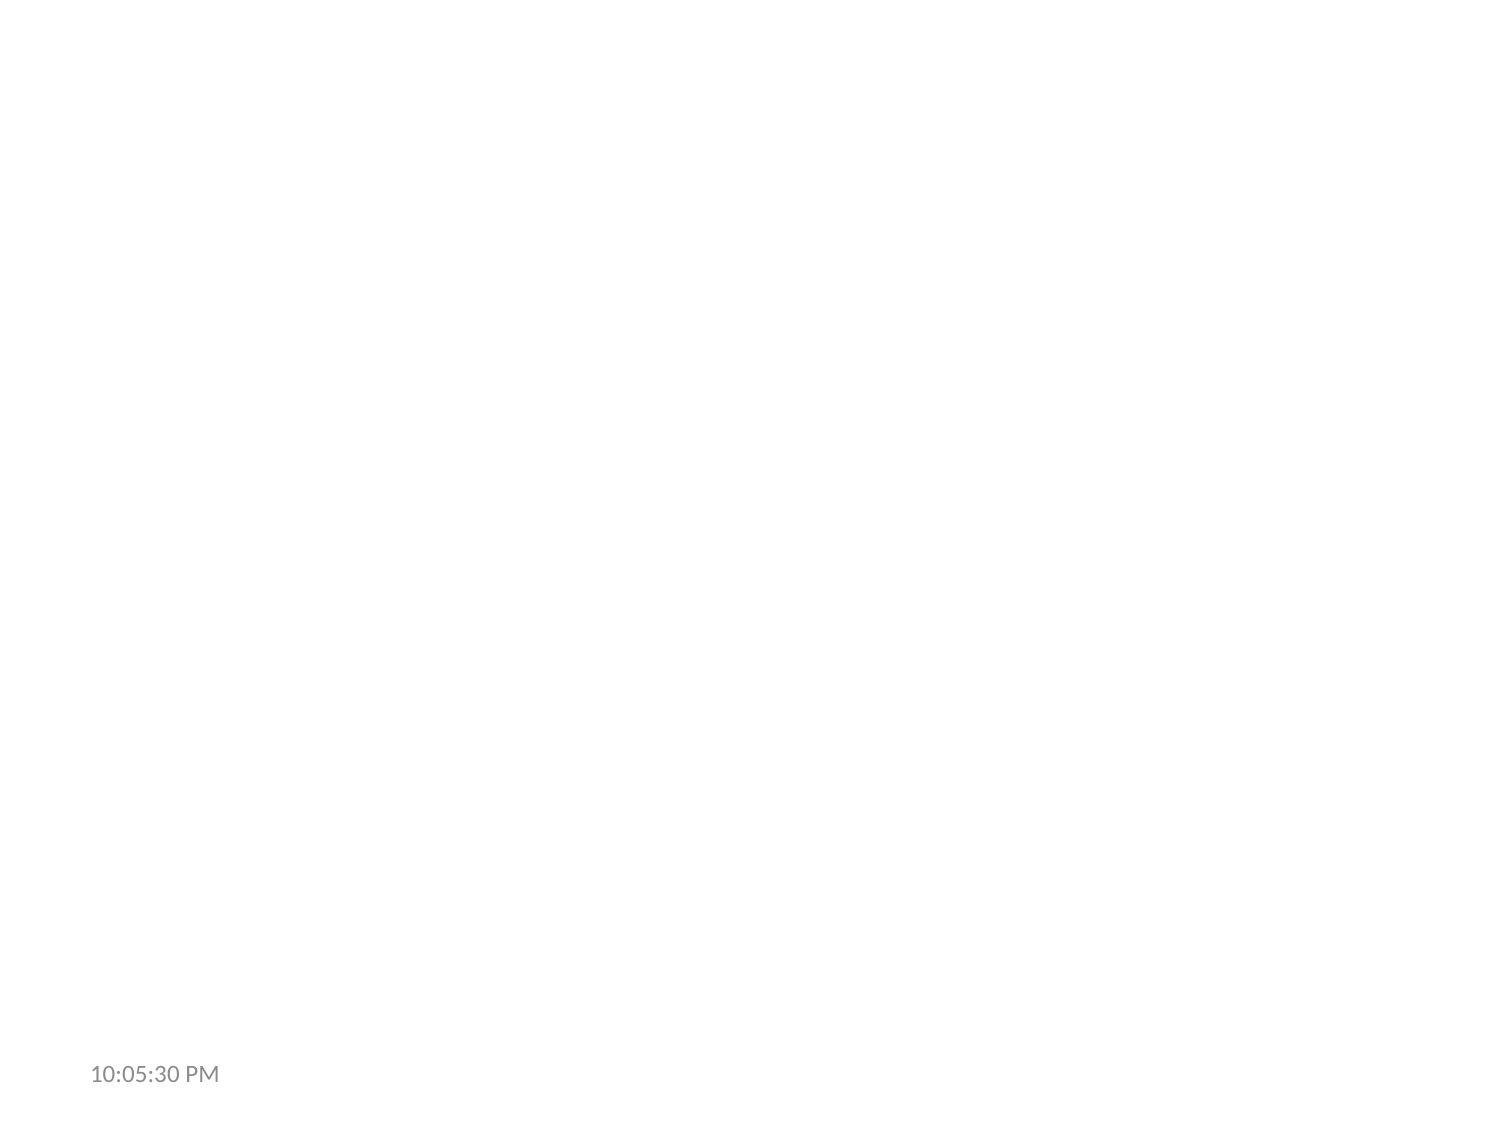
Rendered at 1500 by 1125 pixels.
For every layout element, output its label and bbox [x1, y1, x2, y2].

slide_number [75, 1042, 425, 1103]
